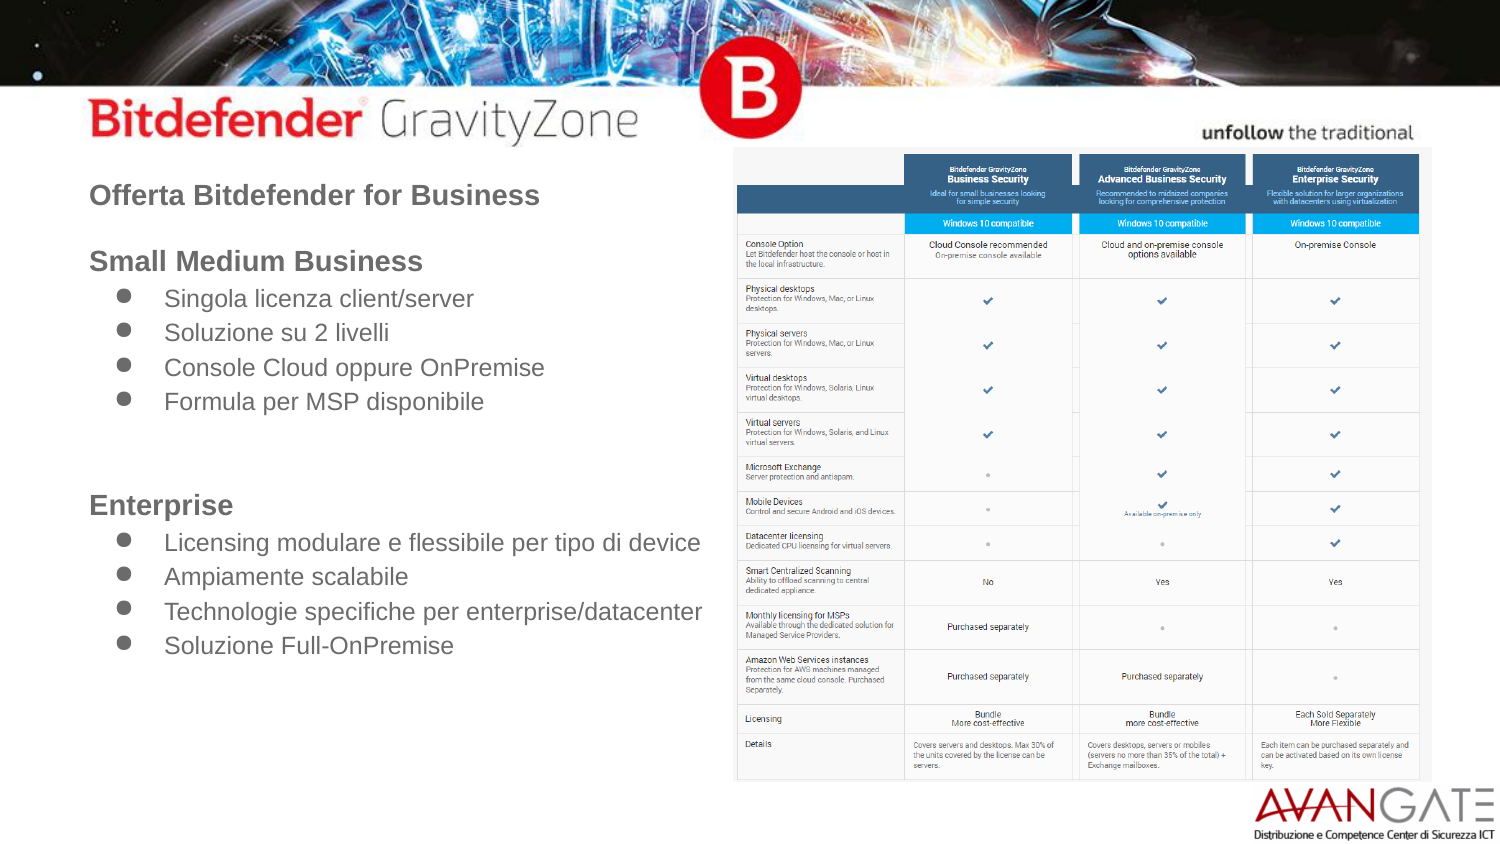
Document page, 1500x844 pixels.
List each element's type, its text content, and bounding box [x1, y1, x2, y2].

text_box Offerta Bitdefender for Business Small Medium Business Singola licenza client/server Soluzione su 2 livelli Console Cloud oppure OnPremise Formula per MSP disponibile Enterprise Licensing modulare e flessibile per tipo di device Ampiamente scalabile Technologie specifiche per enterprise/datacenter Soluzione Full-OnPremise [74, 156, 729, 786]
picture [0, 0, 1500, 782]
picture [1251, 785, 1500, 844]
